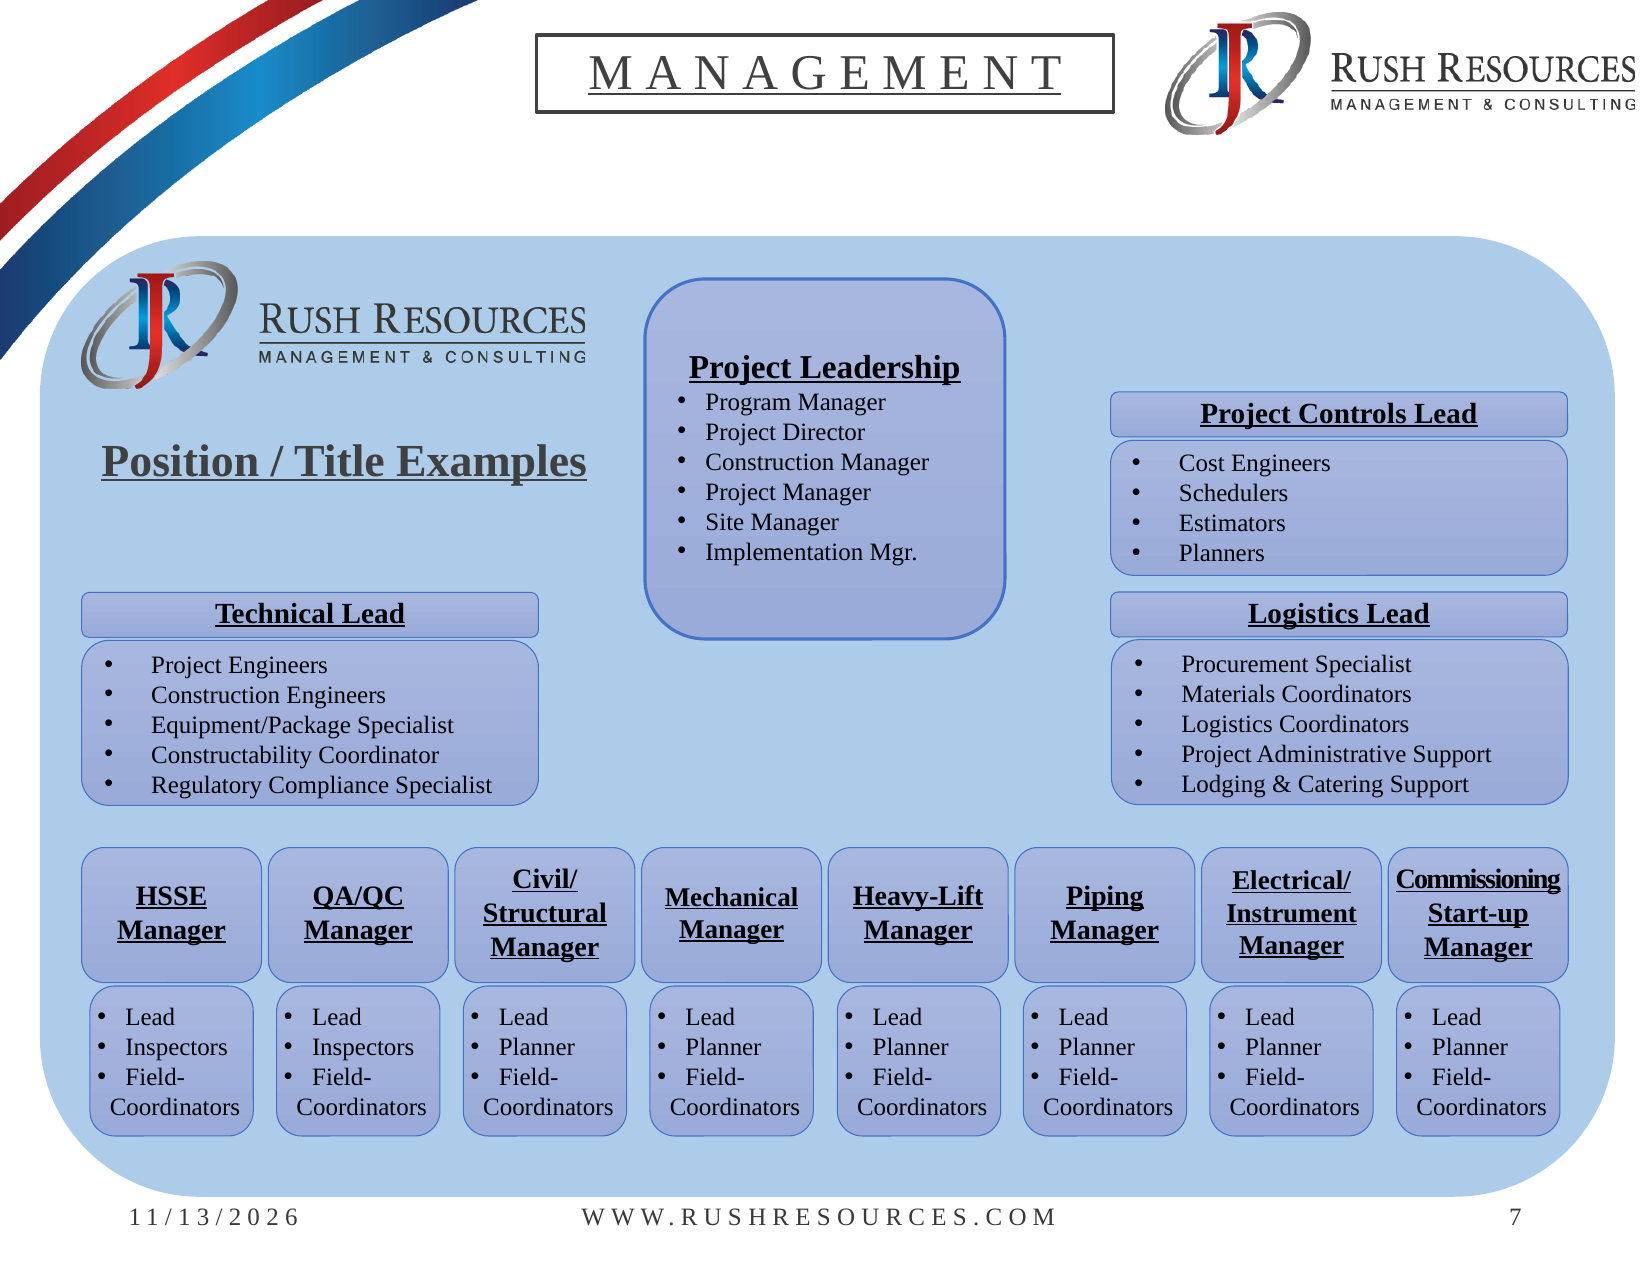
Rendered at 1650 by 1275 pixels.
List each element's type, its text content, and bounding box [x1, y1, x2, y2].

footer WWW.RUSHRESOURCES.COM [484, 1197, 1165, 1250]
slide_number 7 [1165, 1181, 1537, 1250]
text_box Technical Lead [81, 591, 539, 638]
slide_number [113, 1181, 484, 1250]
text_box Cost Engineers Schedulers Estimators Planners [1111, 439, 1569, 576]
text_box Logistics Lead [1111, 591, 1569, 638]
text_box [81, 847, 1569, 983]
text_box Procurement Specialist Materials Coordinators Logistics Coordinators Project Administrative Support Lodging & Catering Support [1111, 639, 1569, 806]
text_box Project Controls Lead [1110, 391, 1569, 438]
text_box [89, 985, 1560, 1136]
picture [0, 0, 585, 389]
text_box Project Leadership Program Manager Project Director Construction Manager Project Manager Site Manager Implementation Mgr. [644, 278, 1006, 414]
text_box Position / Title Examples [39, 236, 1615, 1197]
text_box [539, 414, 1111, 850]
picture [1165, 12, 1635, 135]
title MANAGEMENT [535, 33, 1115, 114]
text_box Project Engineers Construction Engineers Equipment/Package Specialist Constructability Coordinator Regulatory Compliance Specialist [81, 639, 539, 806]
